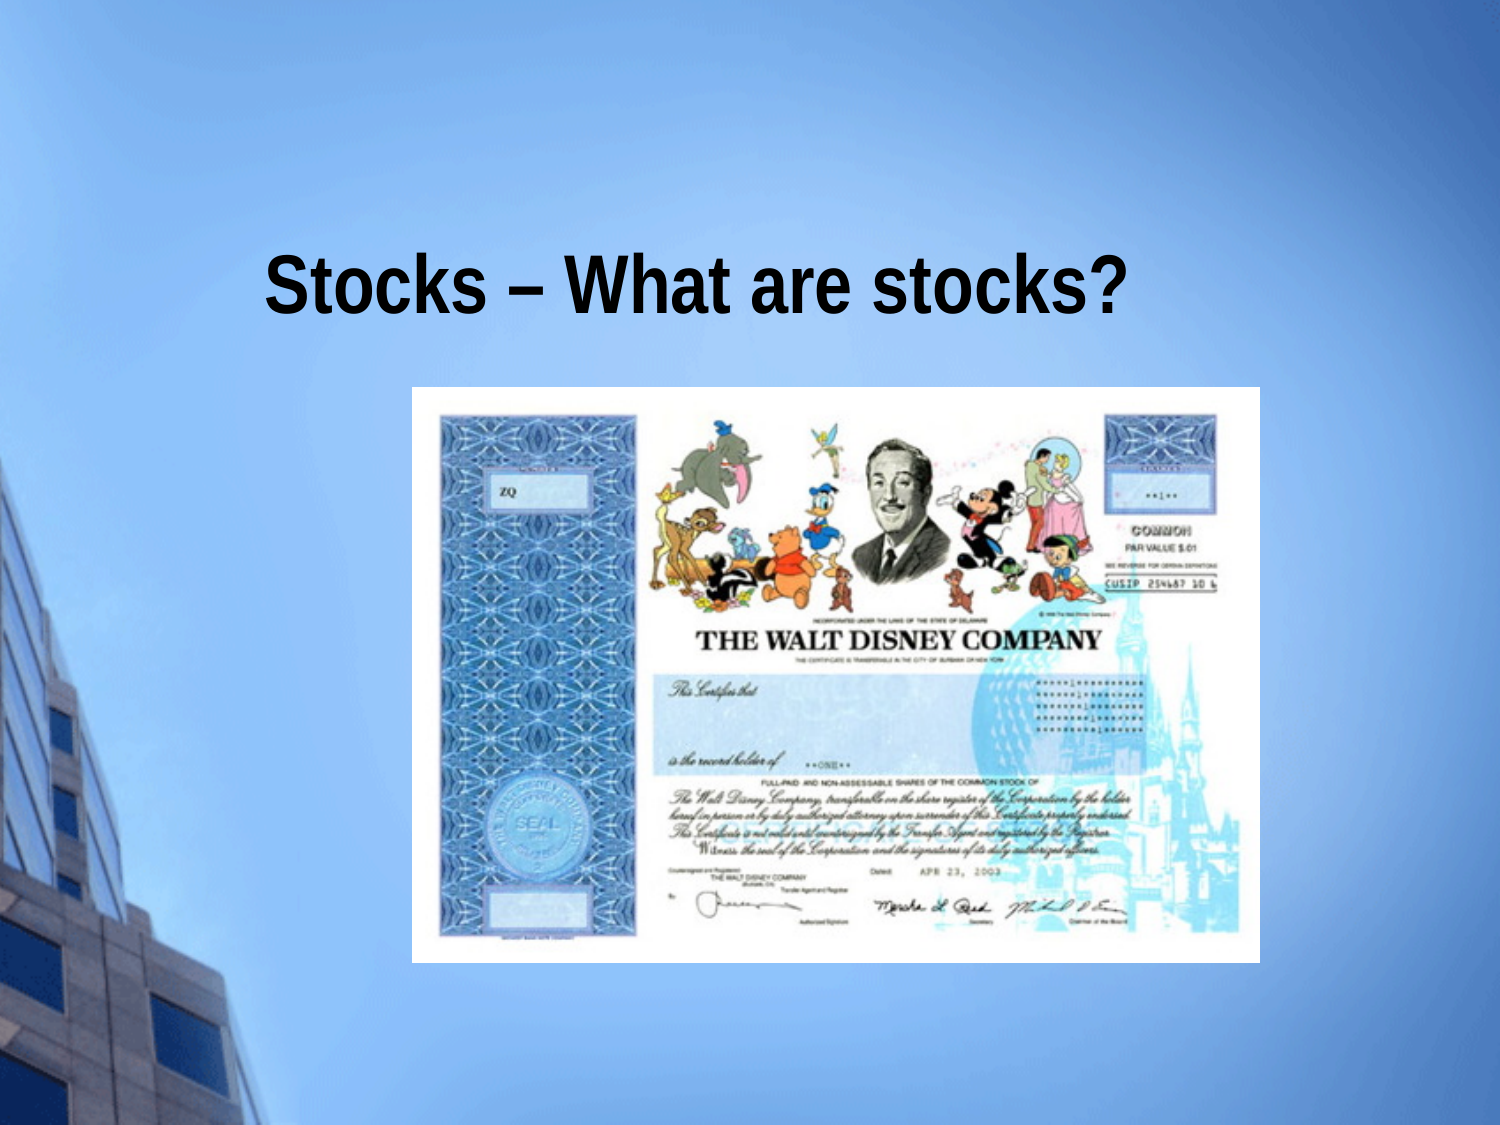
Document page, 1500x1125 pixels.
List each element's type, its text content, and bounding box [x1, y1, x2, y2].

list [412, 387, 1260, 963]
title Stocks – What are stocks? [249, 112, 1413, 338]
picture [0, 0, 1500, 1125]
